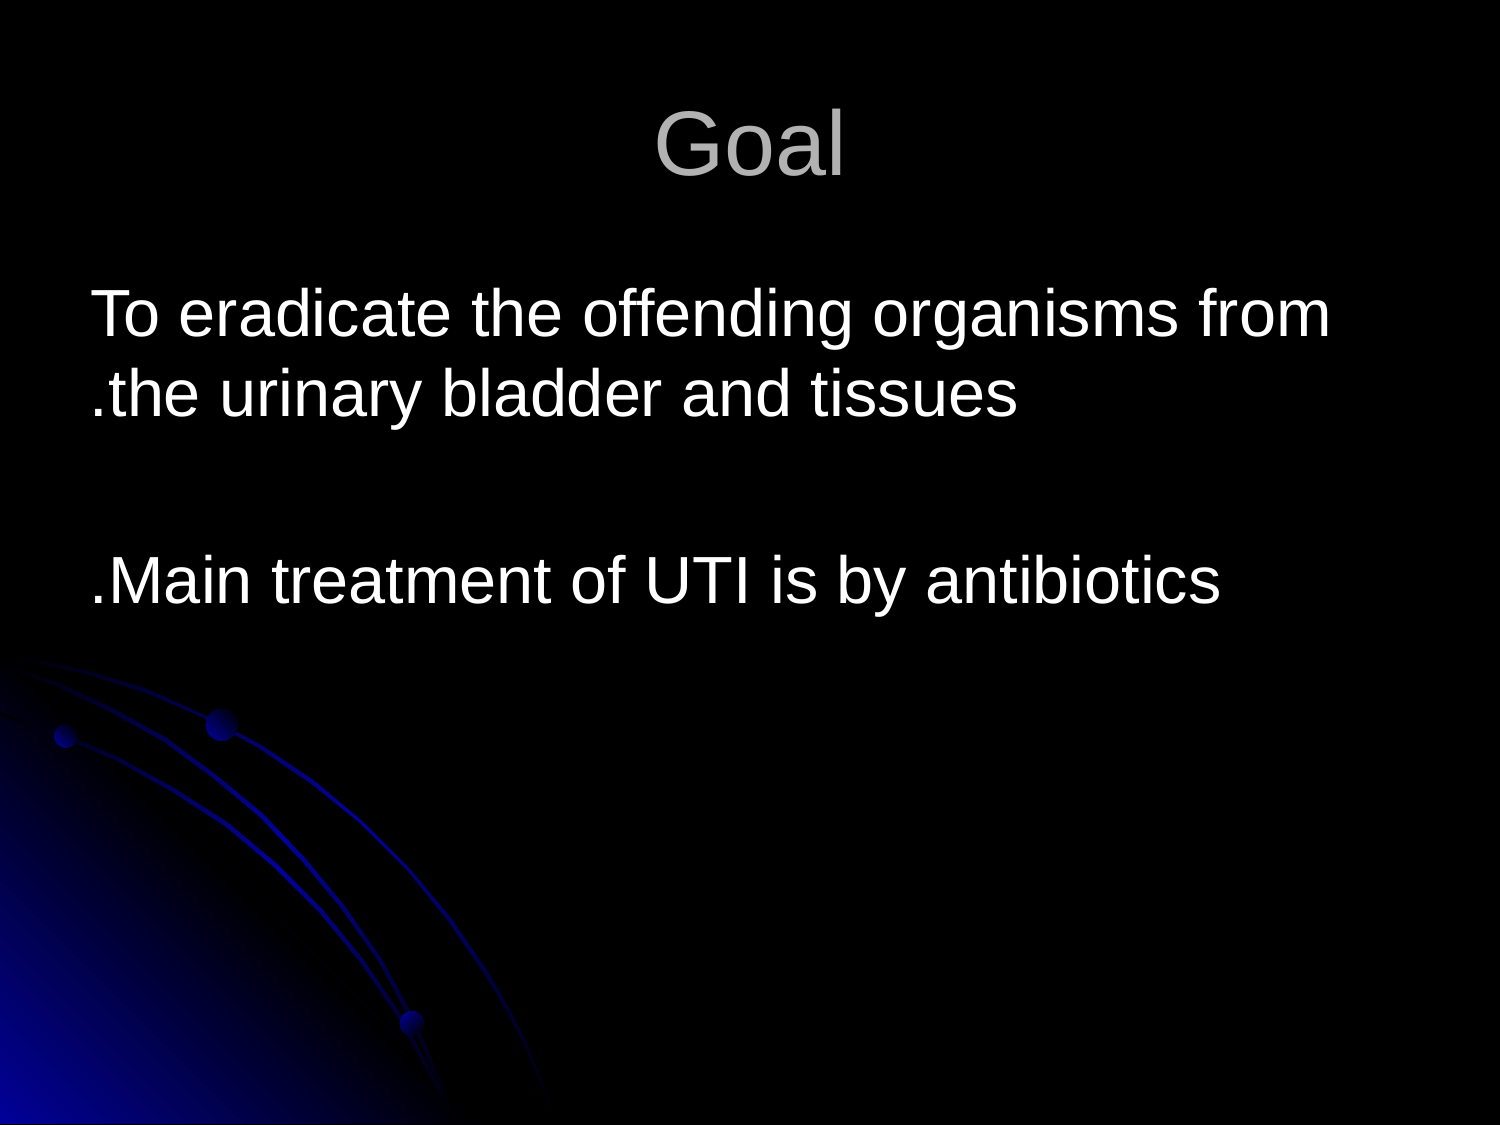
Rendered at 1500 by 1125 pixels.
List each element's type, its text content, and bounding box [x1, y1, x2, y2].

list To eradicate the offending organisms from the urinary bladder and tissues. Main treatment of UTI is by antibiotics. [74, 262, 1426, 1006]
title Goal [74, 45, 1426, 233]
